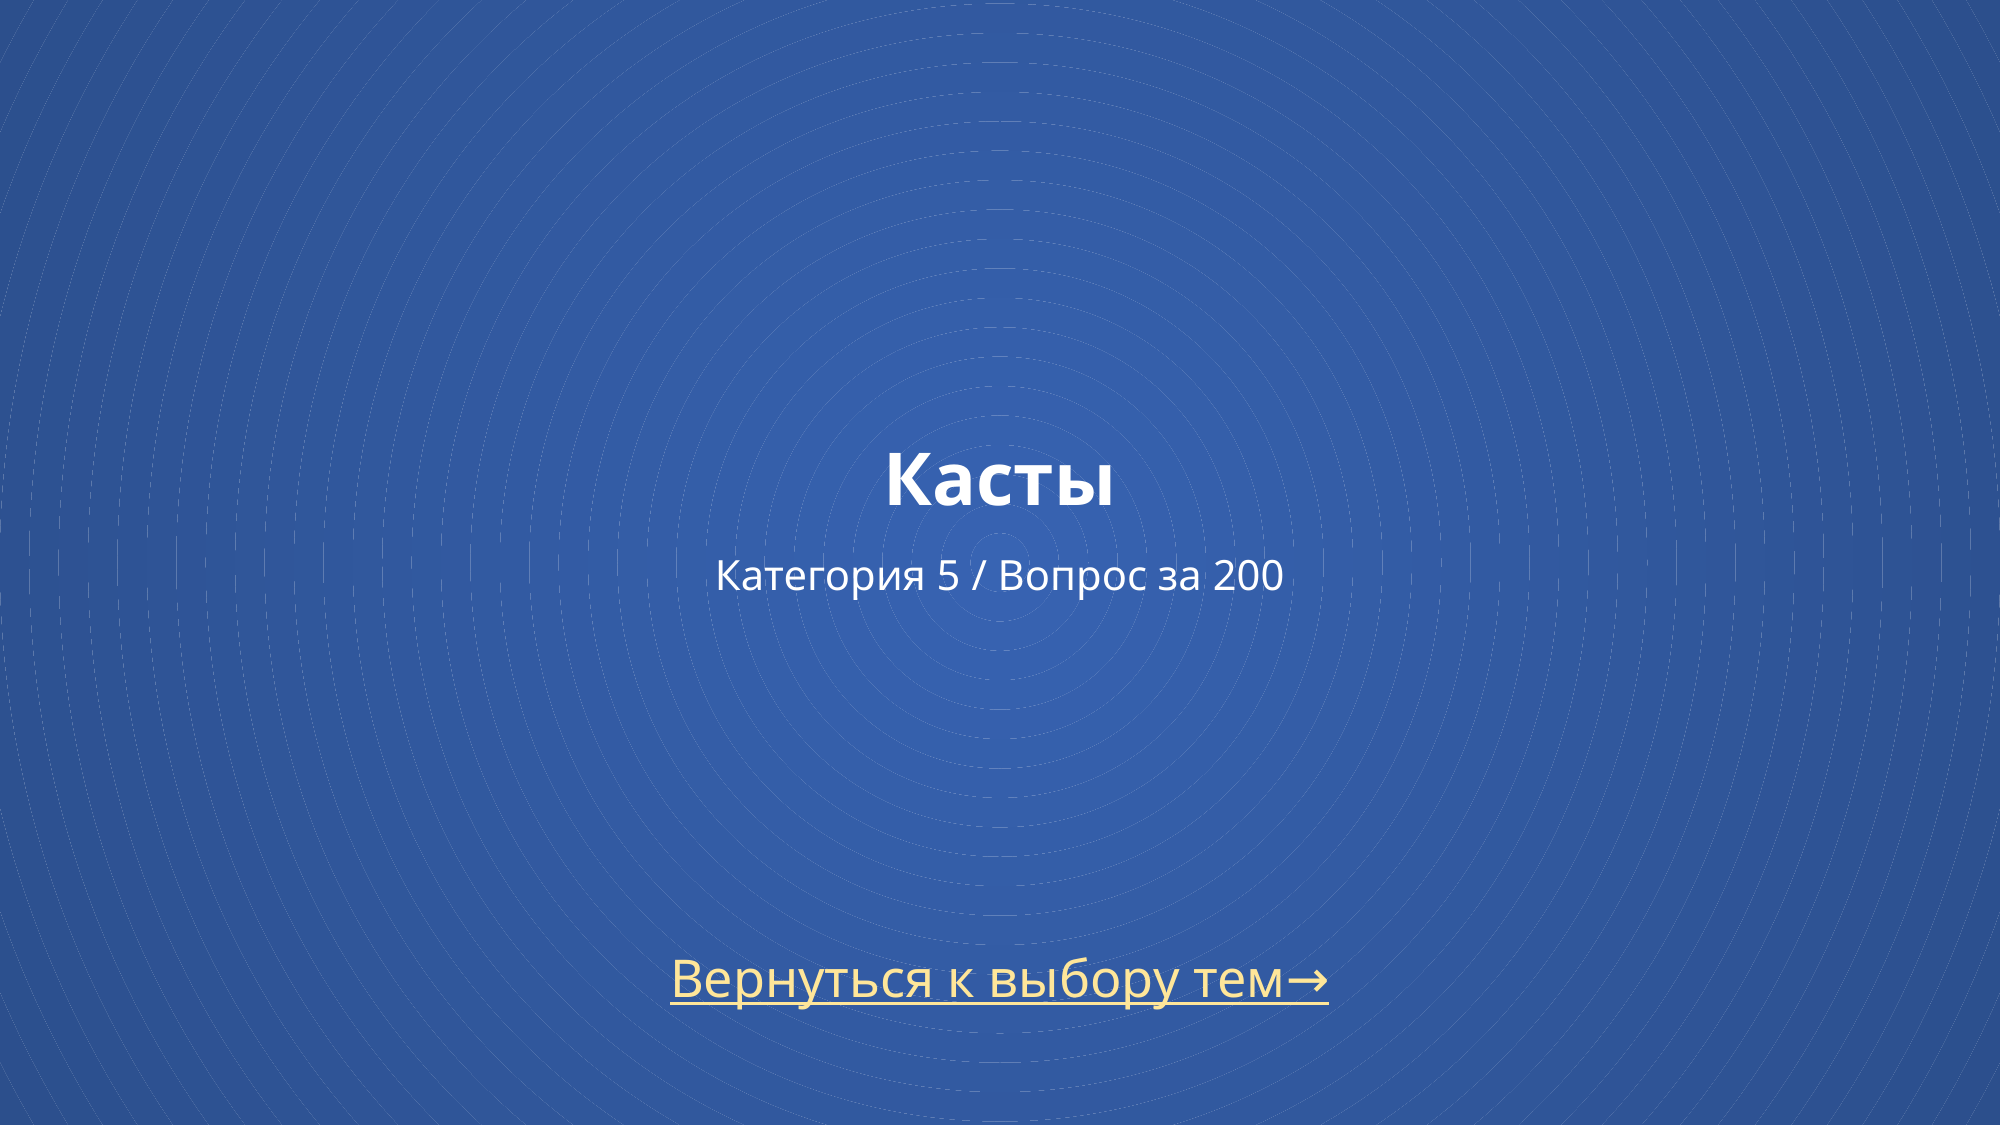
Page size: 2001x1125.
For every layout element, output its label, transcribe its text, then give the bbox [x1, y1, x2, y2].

text_box Вернуться к выбору тем→ [655, 938, 1345, 1016]
title Касты Категория 5 / Вопрос за 200 [117, 396, 1883, 646]
